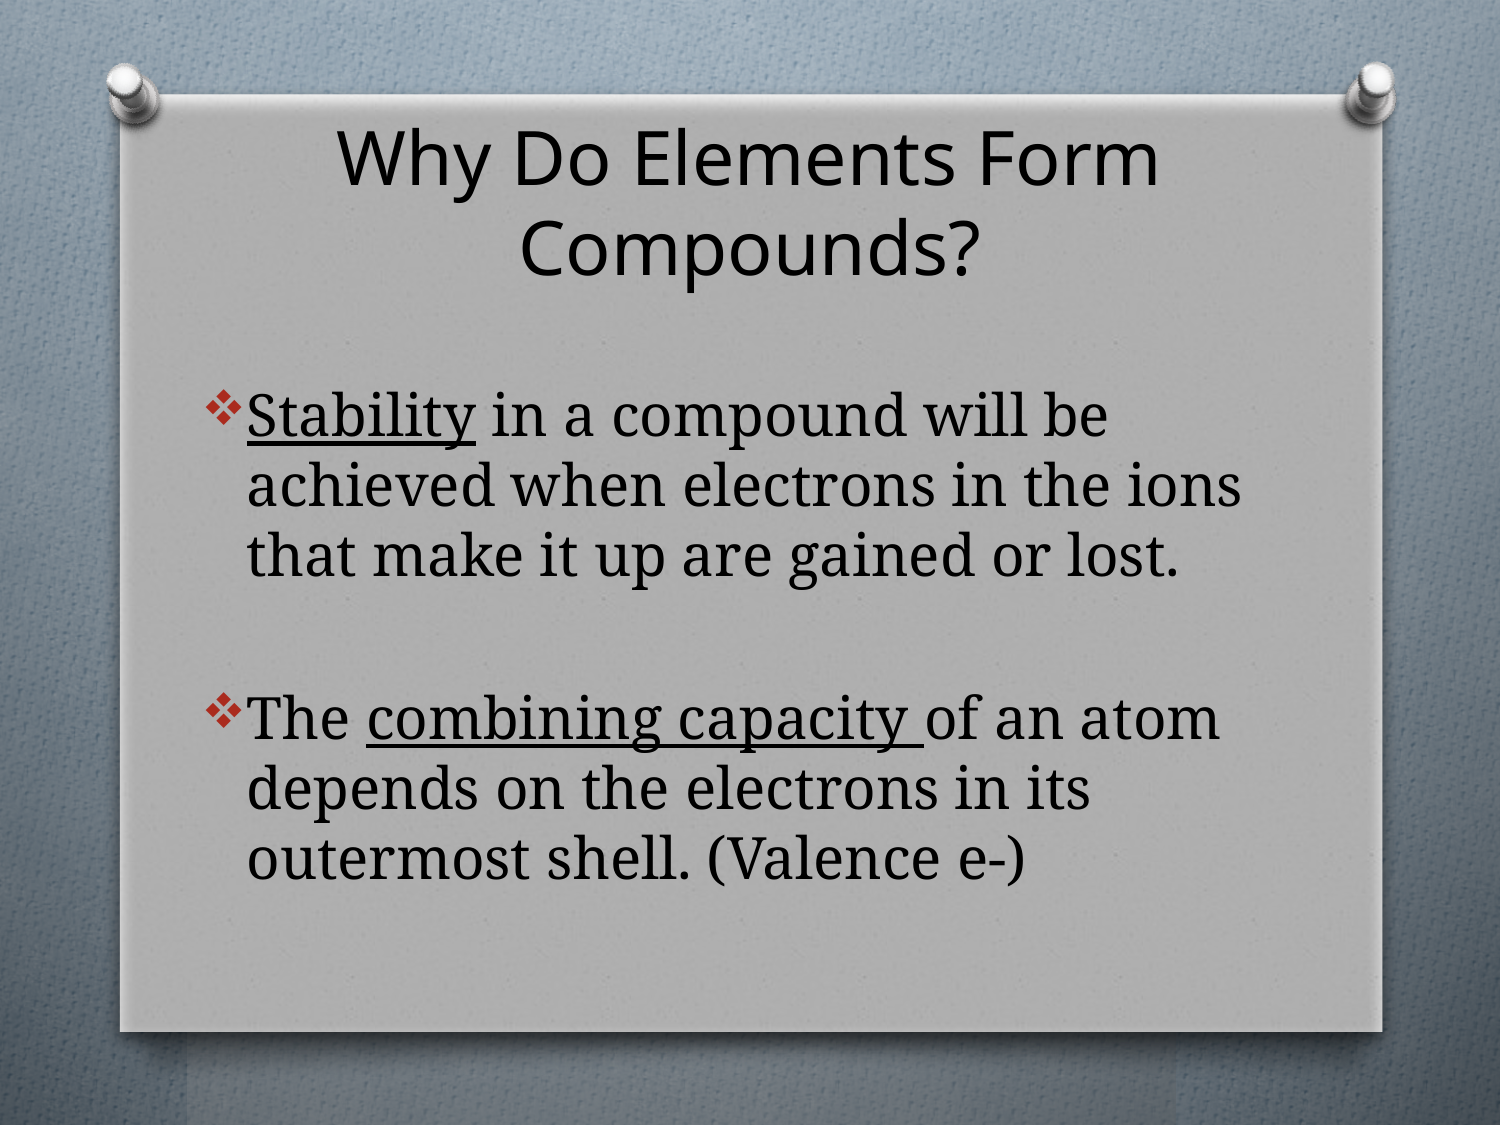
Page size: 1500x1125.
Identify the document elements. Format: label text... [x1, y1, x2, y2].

list Stability in a compound will be achieved when electrons in the ions that make it up are gained or lost. The combining capacity of an atom depends on the electrons in its outermost shell. (Valence e-) [186, 371, 1382, 1012]
picture [1317, 35, 1439, 144]
picture [75, 29, 198, 134]
title Why Do Elements Form Compounds? [117, 101, 1382, 300]
